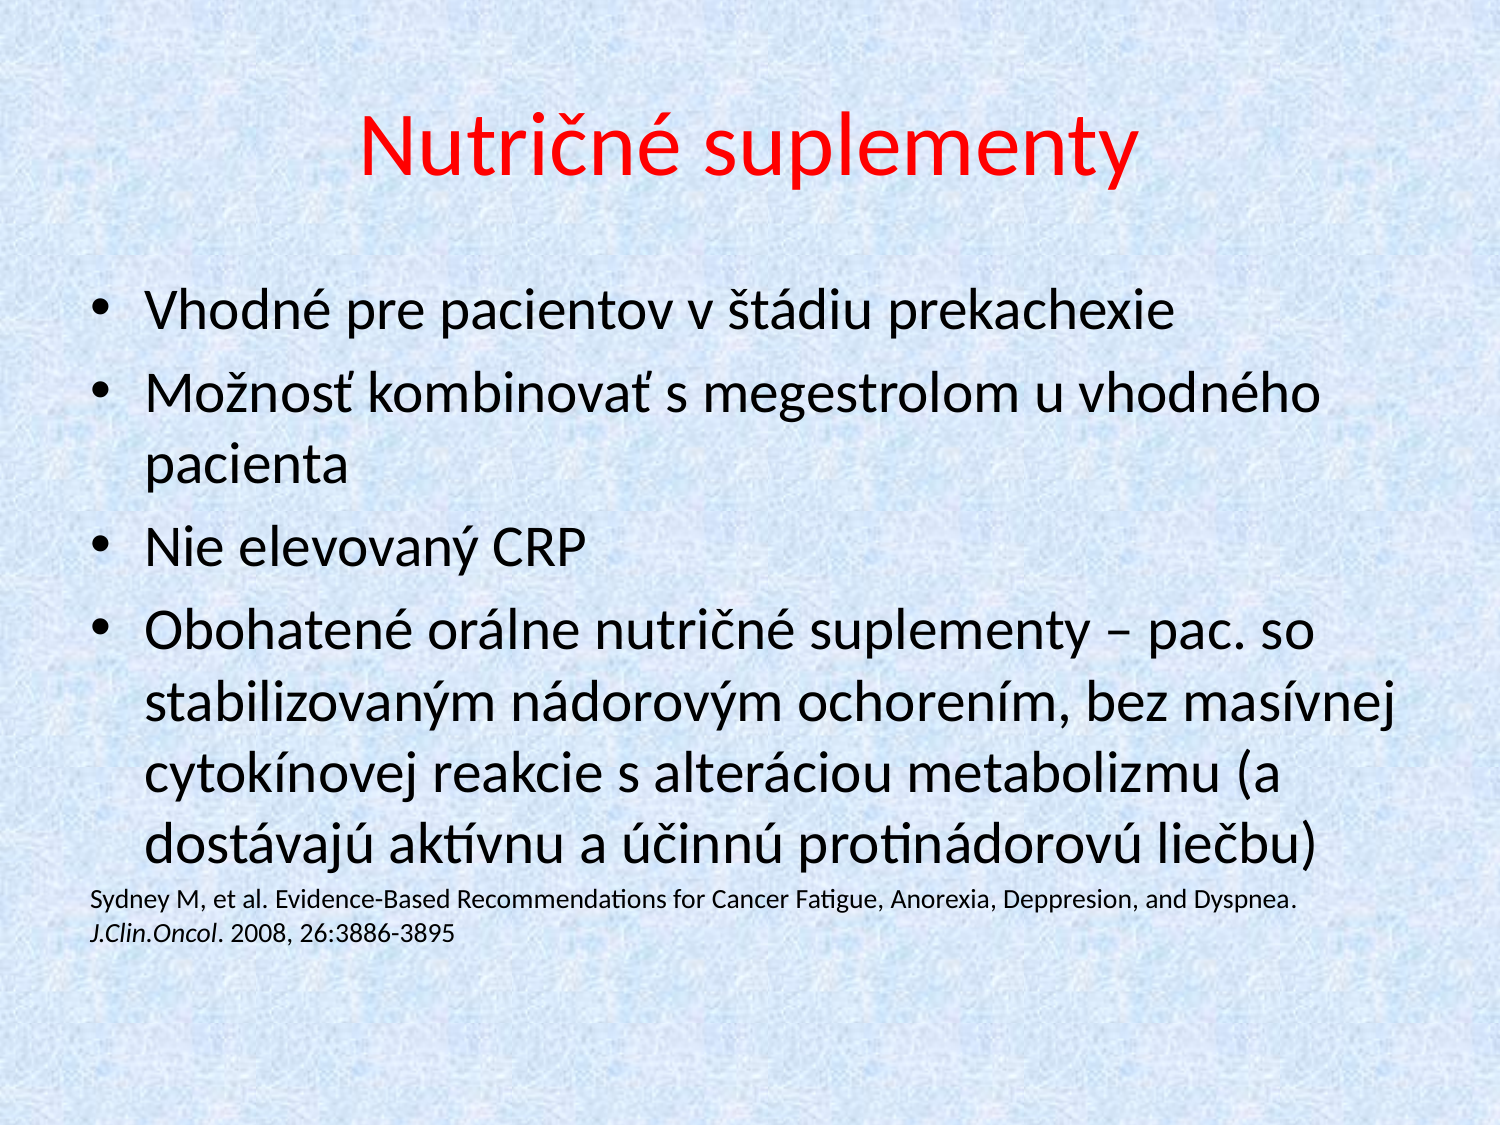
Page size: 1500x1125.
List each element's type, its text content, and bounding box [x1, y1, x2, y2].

list Vhodné pre pacientov v štádiu prekachexie Možnosť kombinovať s megestrolom u vhodného pacienta Nie elevovaný CRP Obohatené orálne nutričné suplementy – pac. so stabilizovaným nádorovým ochorením, bez masívnej cytokínovej reakcie s alteráciou metabolizmu (a dostávajú aktívnu a účinnú protinádorovú liečbu) Sydney M, et al. Evidence-Based Recommendations for Cancer Fatigue, Anorexia, Deppresion, and Dyspnea. J.Clin.Oncol. 2008, 26:3886-3895 [75, 262, 1425, 1005]
title Nutričné suplementy [75, 45, 1425, 233]
picture [0, 0, 1500, 1125]
